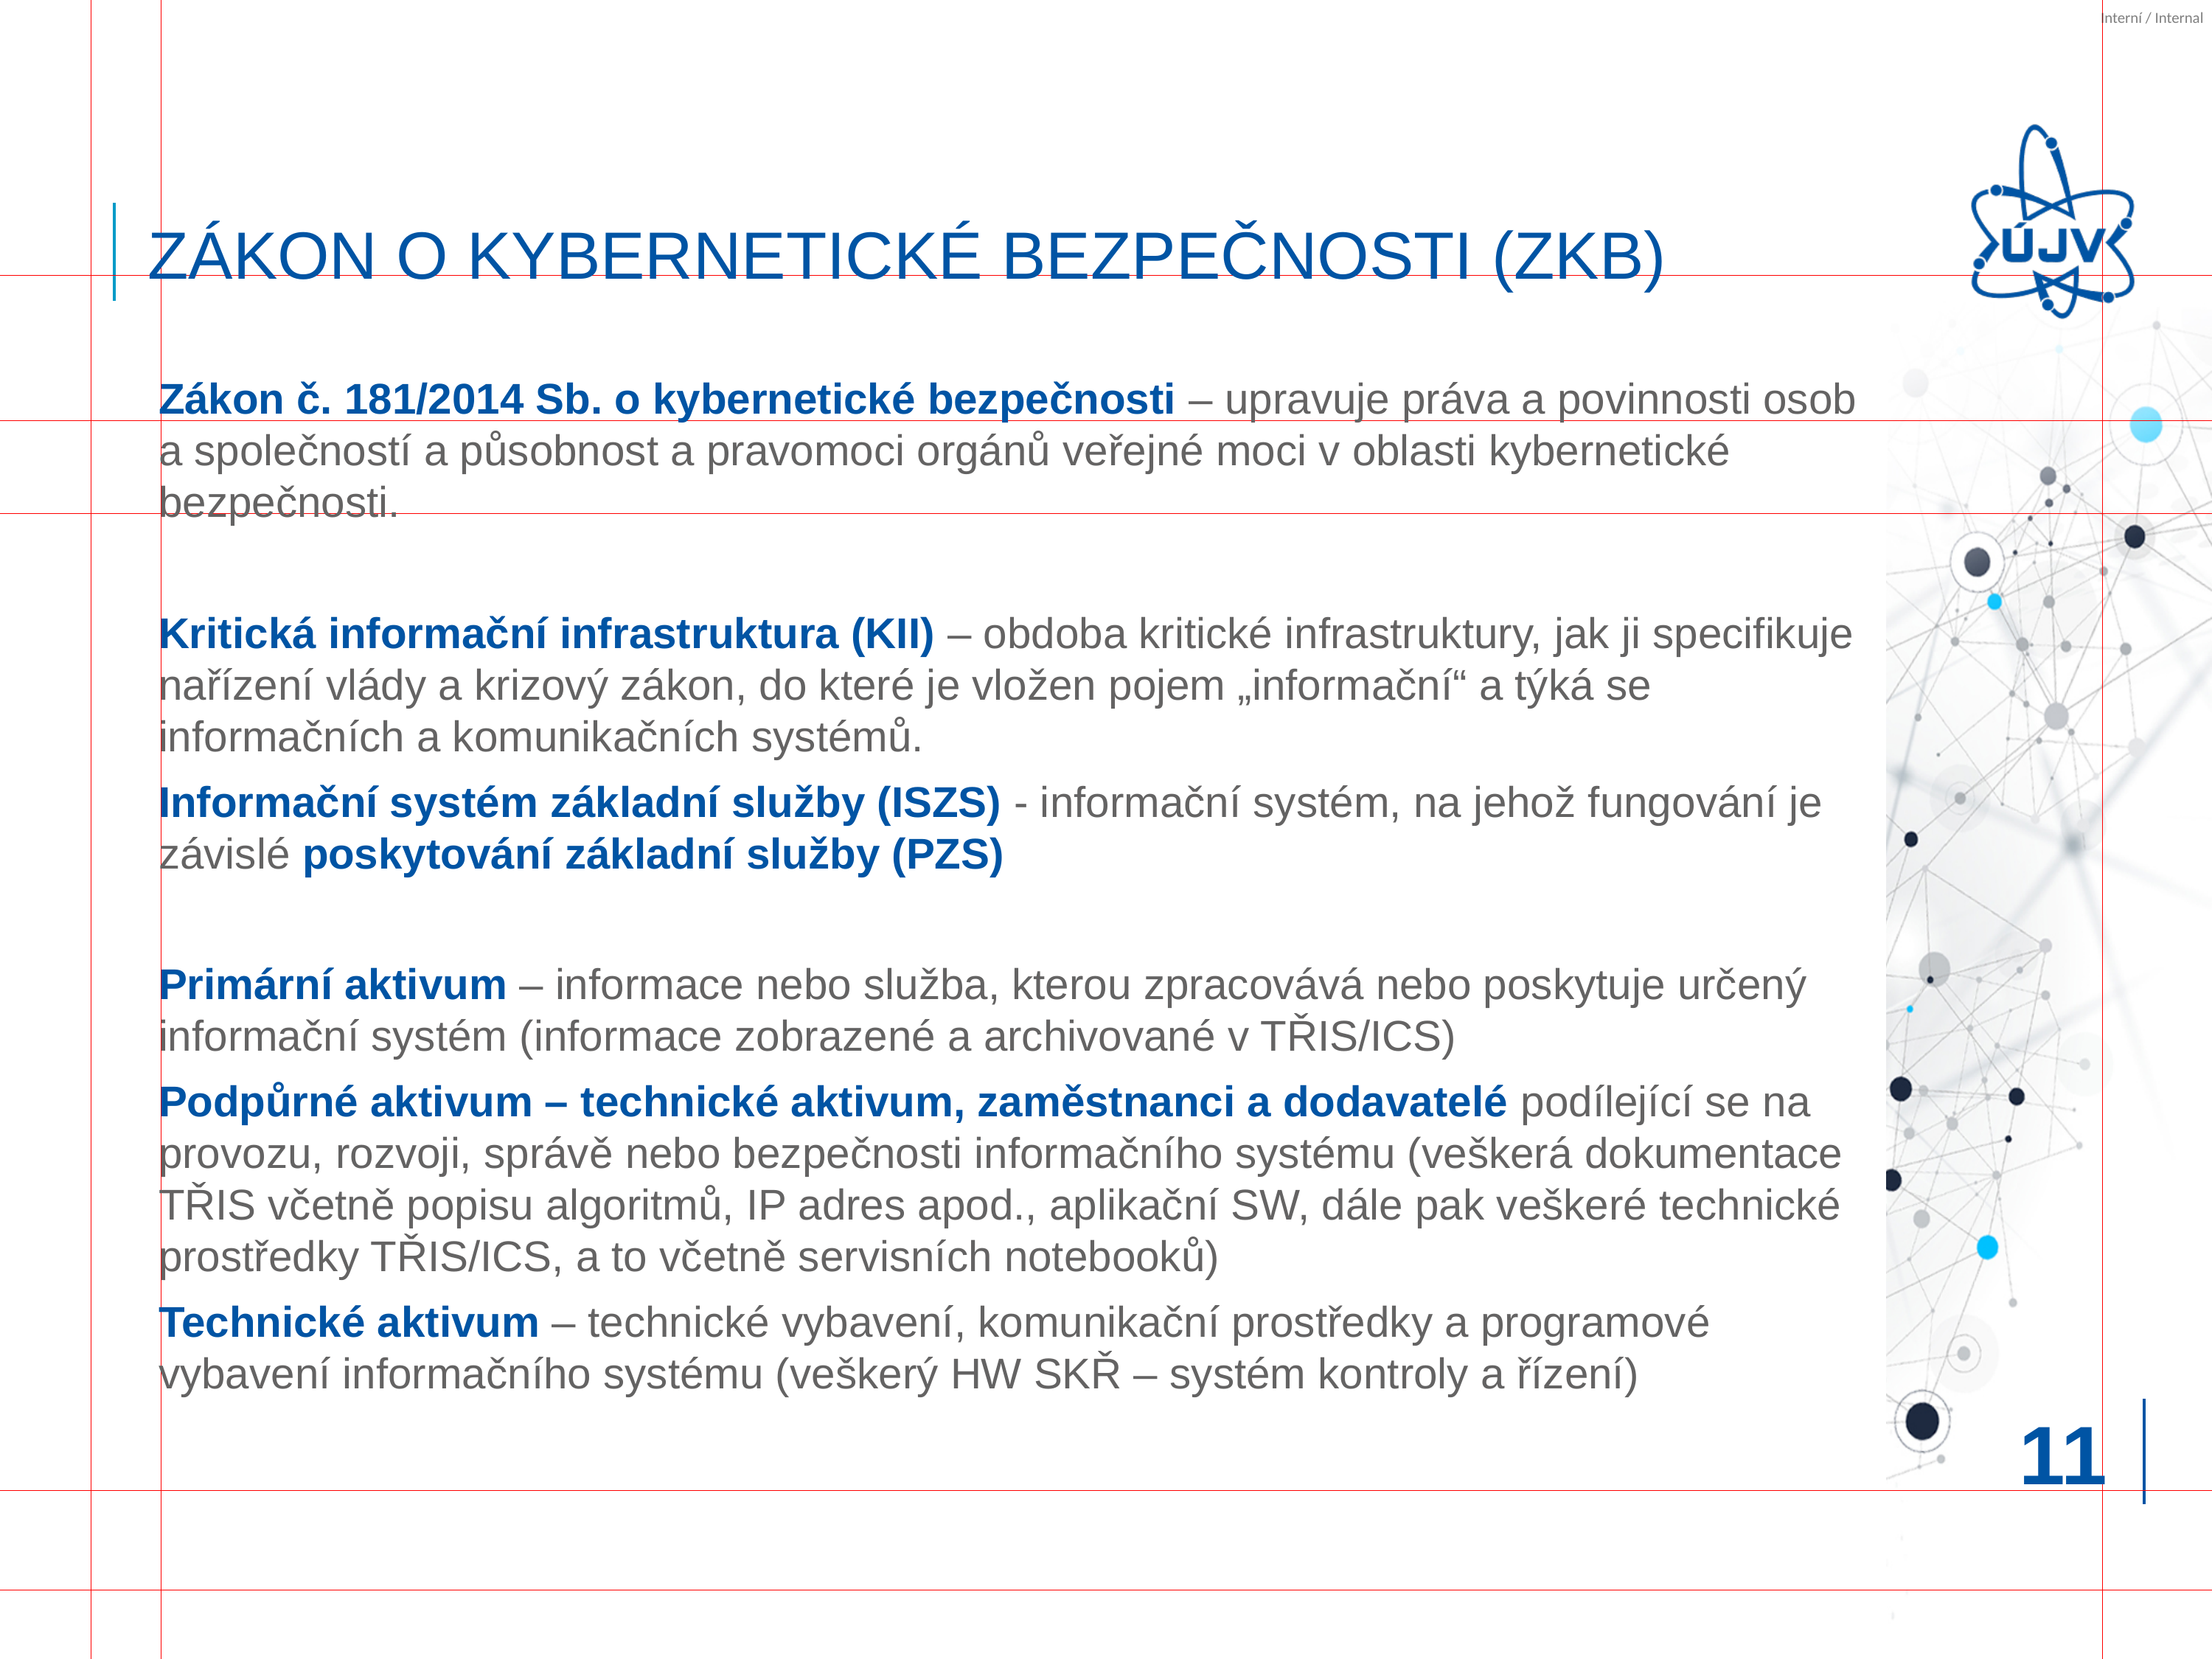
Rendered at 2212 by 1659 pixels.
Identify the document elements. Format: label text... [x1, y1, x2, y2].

picture [1886, 514, 2102, 1490]
picture [1886, 421, 2102, 513]
picture [1886, 1491, 2102, 1590]
picture [1886, 1590, 2102, 1659]
picture [2103, 1491, 2212, 1590]
picture [2103, 1590, 2212, 1659]
title Zákon o kybernetické bezpečnosti (ZKB) [147, 114, 1812, 319]
picture [2103, 514, 2212, 1490]
slide_number 11 [1937, 1399, 2107, 1505]
picture [2103, 421, 2212, 513]
text_box Zákon č. 181/2014 Sb. o kybernetické bezpečnosti – upravuje práva a povinnosti osob a společností a působnost a pravomoci orgánů veřejné moci v oblasti kybernetické bezpečnosti. Kritická informační infrastruktura (KII) – obdoba kritické infrastruktury, jak ji specifikuje nařízení vlády a krizový zákon, do které je vložen pojem „informační“ a týká se informačních a komunikačních systémů. Informační systém základní služby (ISZS) - informační systém, na jehož fungování je závislé poskytování základní služby (PZS) Primární aktivum – informace nebo služba, kterou zpracovává nebo poskytuje určený informační systém (informace zobrazené a archivované v TŘIS/ICS) Podpůrné aktivum – technické aktivum, zaměstnanci a dodavatelé podílející se na provozu, rozvoji, správě nebo bezpečnosti informačního systému (veškerá dokumentace TŘIS včetně popisu algoritmů, IP adres apod., aplikační SW, dále pak veškeré technické prostředky TŘIS/ICS, a to včetně servisních notebooků) Technické aktivum – technické vybavení, komunikační prostředky a programové vybavení informačního systému (veškerý HW SKŘ – systém kontroly a řízení) [147, 366, 1883, 1403]
picture [1886, 84, 2212, 420]
